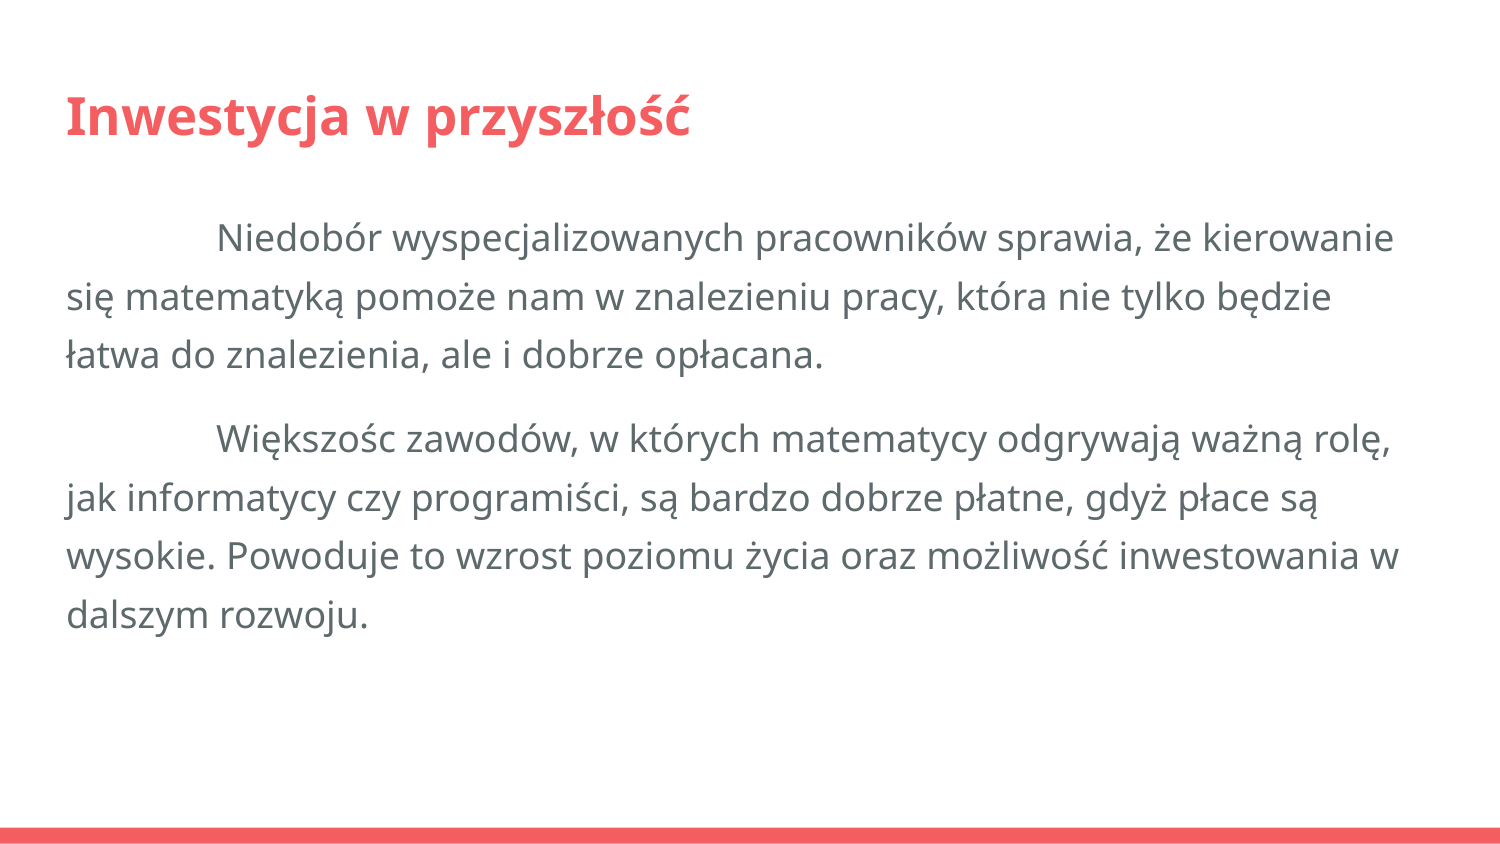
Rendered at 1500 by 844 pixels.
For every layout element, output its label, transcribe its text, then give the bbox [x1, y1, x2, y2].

list Niedobór wyspecjalizowanych pracowników sprawia, że kierowanie się matematyką pomoże nam w znalezieniu pracy, która nie tylko będzie łatwa do znalezienia, ale i dobrze opłacana. Większośc zawodów, w których matematycy odgrywają ważną rolę, jak informatycy czy programiści, są bardzo dobrze płatne, gdyż płace są wysokie. Powoduje to wzrost poziomu życia oraz możliwość inwestowania w dalszym rozwoju. [51, 189, 1449, 750]
title Inwestycja w przyszłość [51, 64, 1449, 167]
